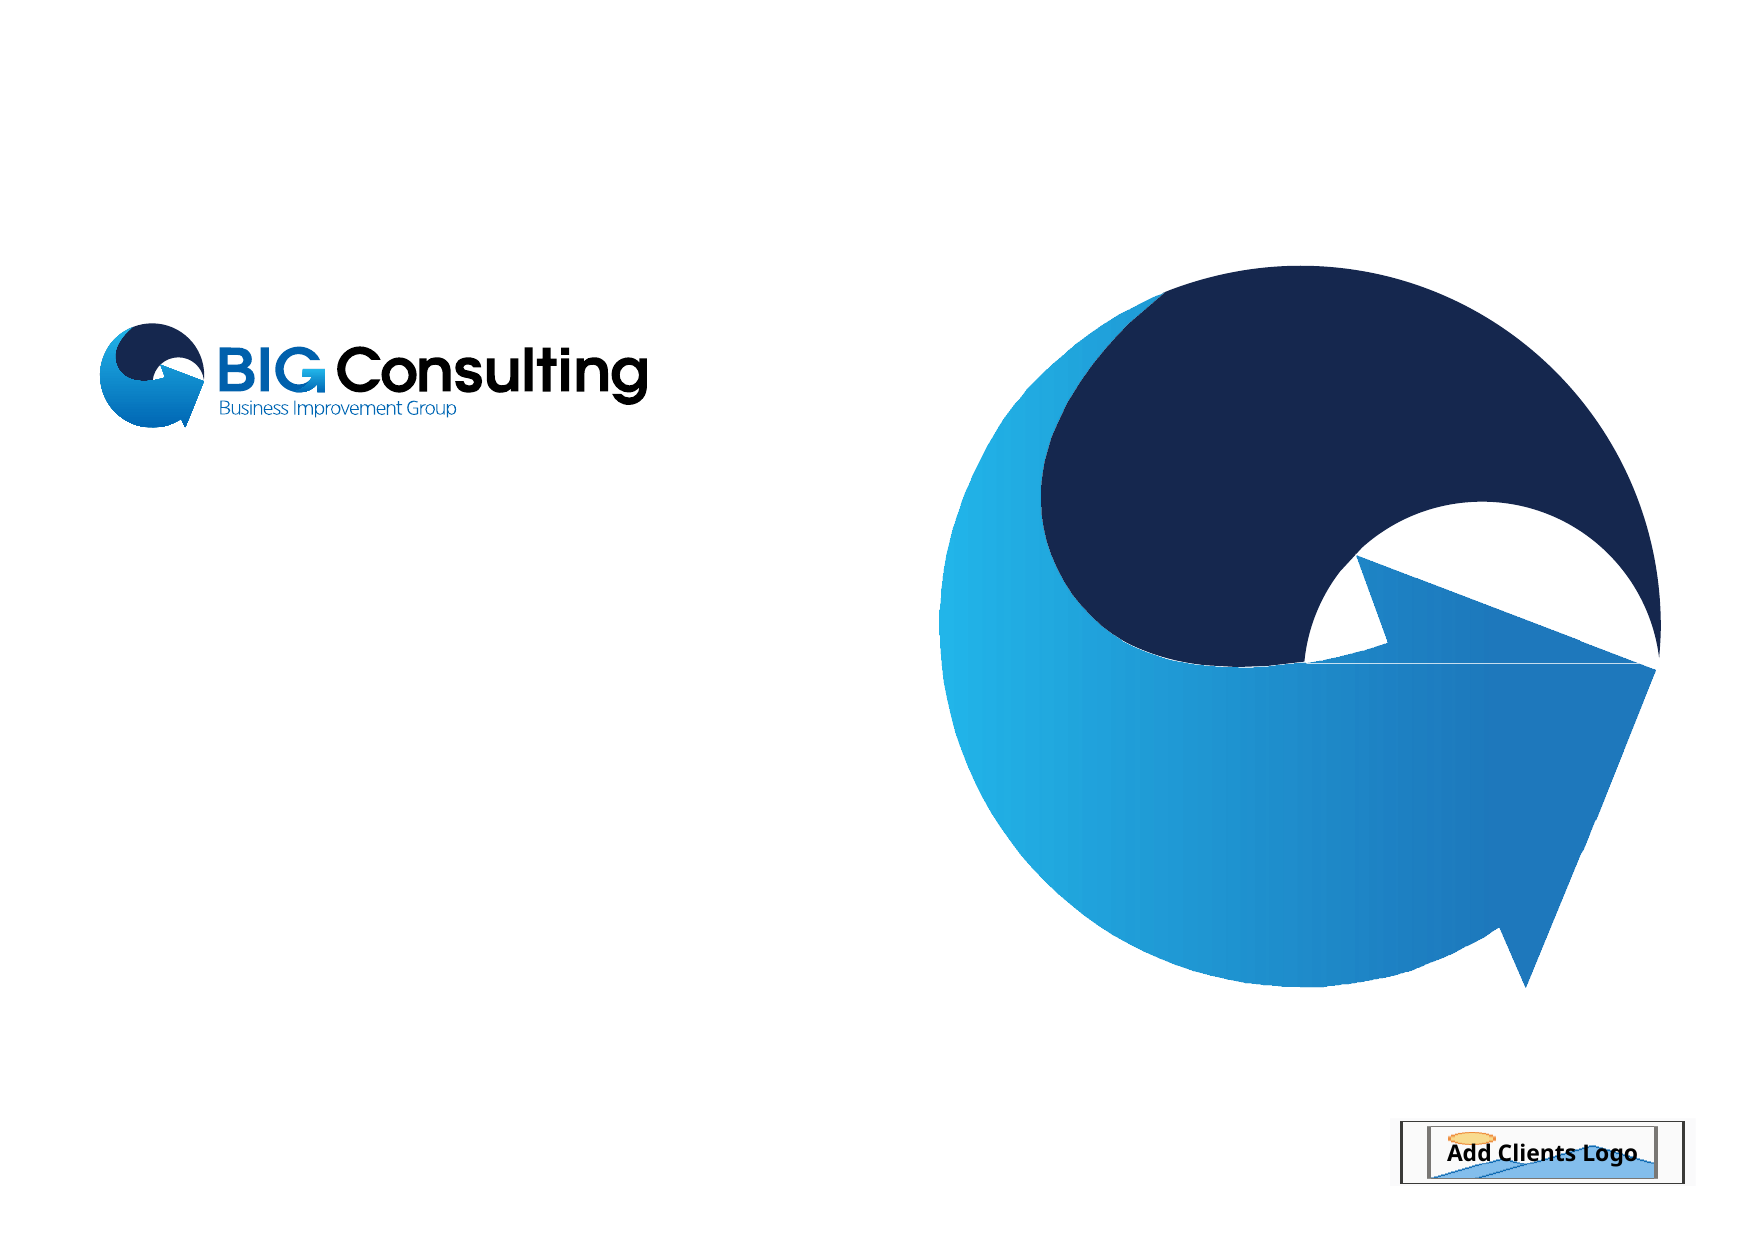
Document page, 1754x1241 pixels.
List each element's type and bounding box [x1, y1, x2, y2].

picture [1390, 1118, 1696, 1186]
